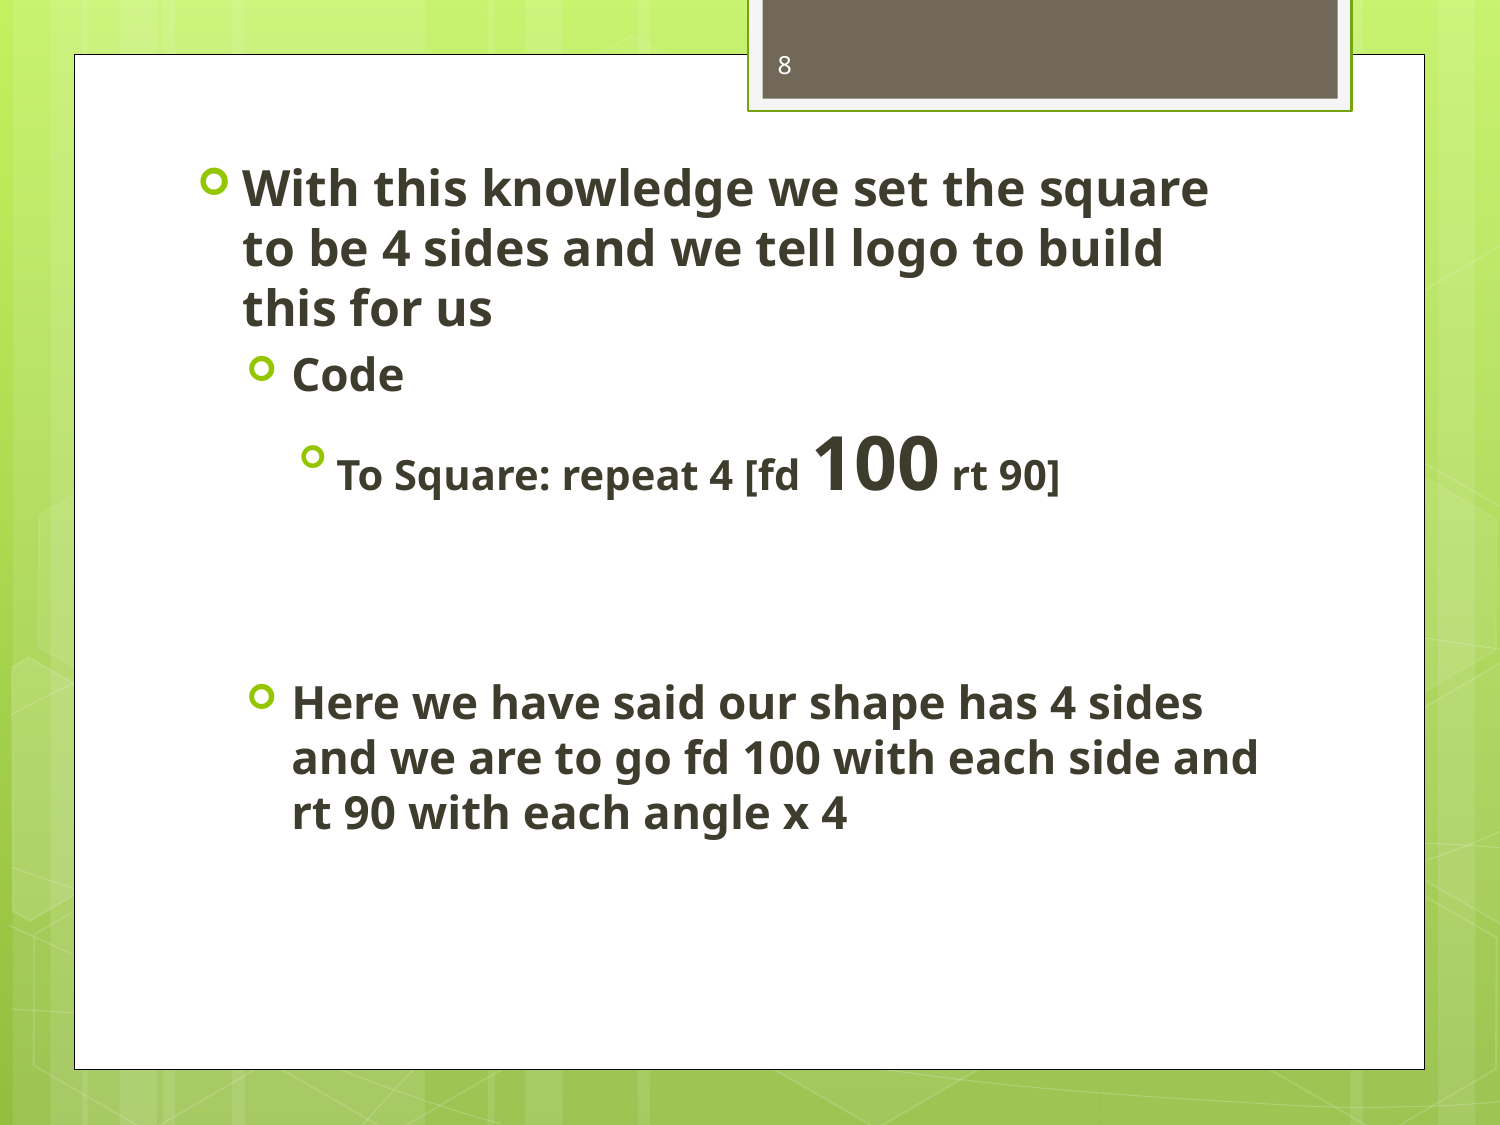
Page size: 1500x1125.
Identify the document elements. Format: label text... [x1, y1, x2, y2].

slide_number 8 [762, 36, 982, 97]
list With this knowledge we set the square to be 4 sides and we tell logo to build this for us Code To Square: repeat 4 [fd 100 rt 90] Here we have said our shape has 4 sides and we are to go fd 100 with each side and rt 90 with each angle x 4 [171, 149, 1283, 981]
